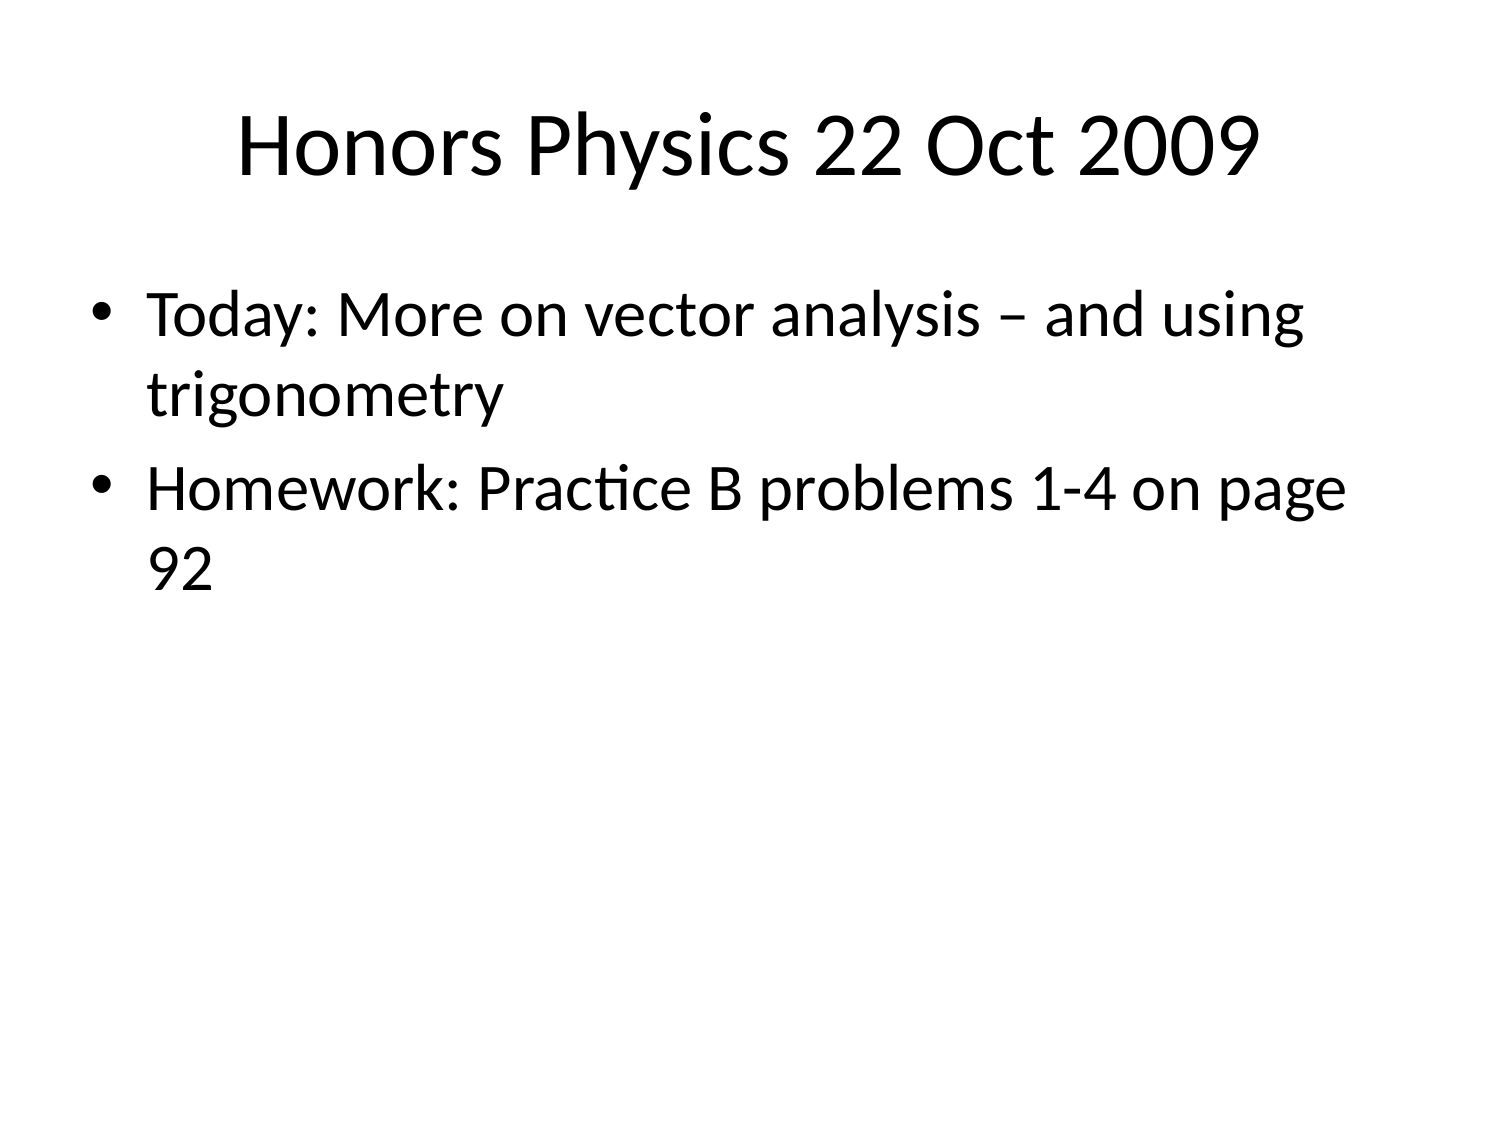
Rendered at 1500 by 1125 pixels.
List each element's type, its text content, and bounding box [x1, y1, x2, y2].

title Honors Physics 22 Oct 2009 [75, 45, 1425, 233]
list Today: More on vector analysis – and using trigonometry Homework: Practice B problems 1-4 on page 92 [75, 262, 1425, 1005]
